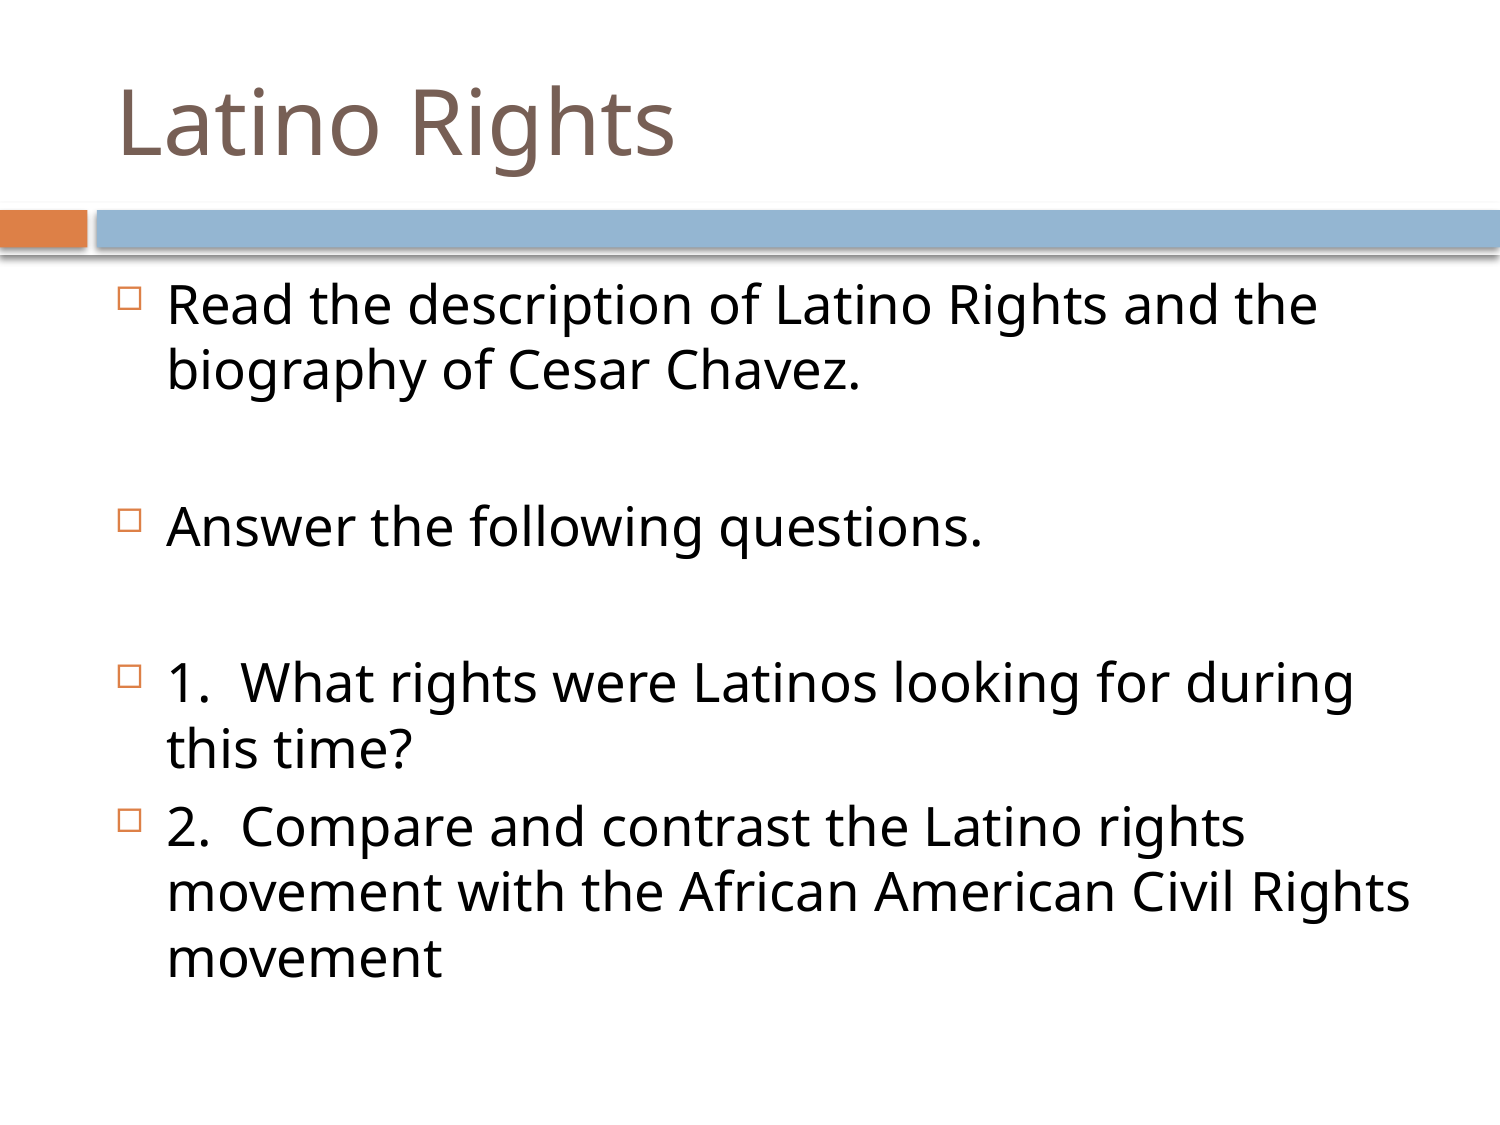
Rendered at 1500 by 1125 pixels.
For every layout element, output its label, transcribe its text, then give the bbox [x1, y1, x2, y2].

title Latino Rights [100, 37, 1438, 200]
list Read the description of Latino Rights and the biography of Cesar Chavez. Answer the following questions. 1. What rights were Latinos looking for during this time? 2. Compare and contrast the Latino rights movement with the African American Civil Rights movement [100, 262, 1438, 1000]
